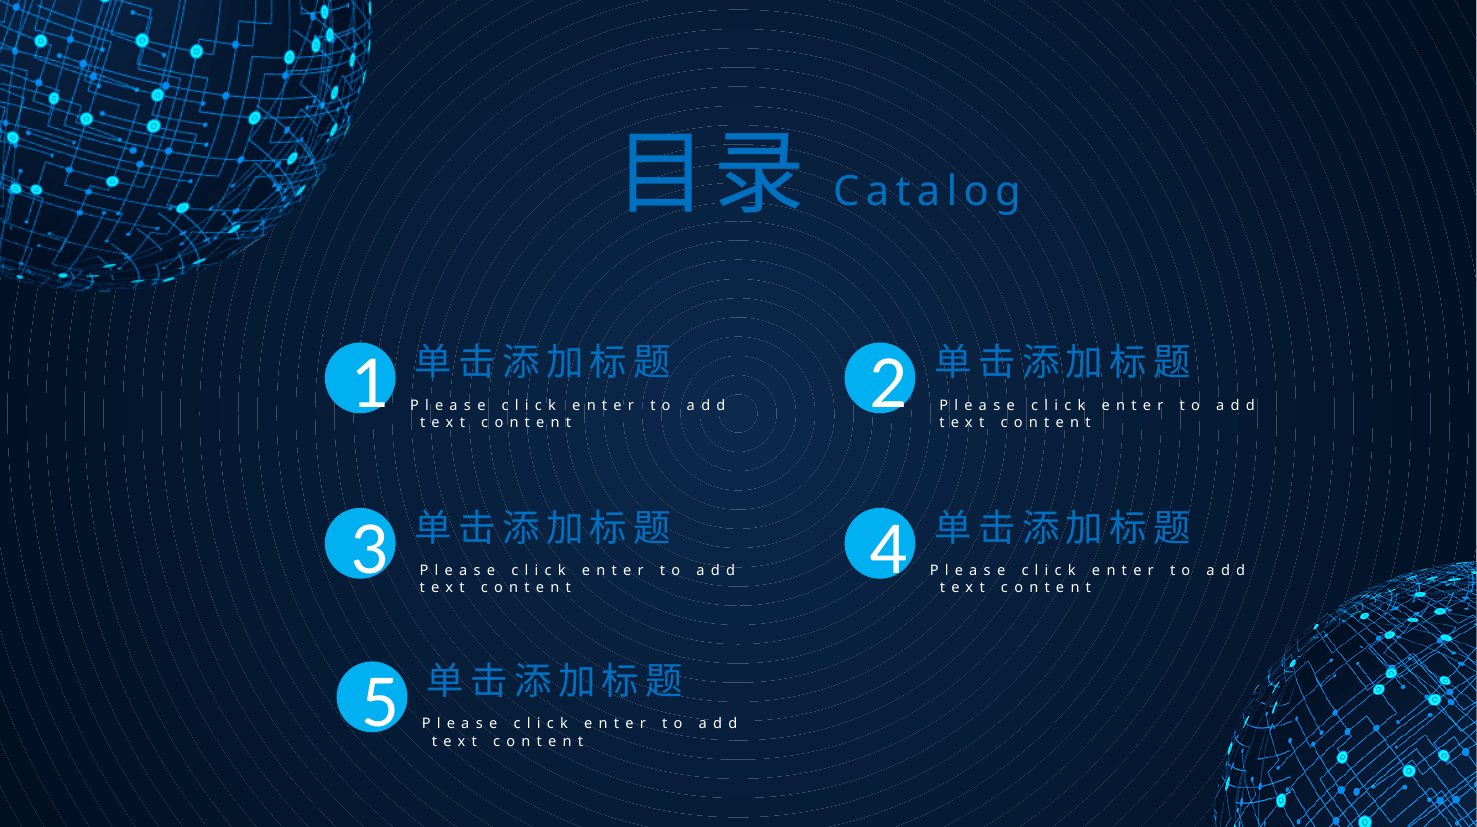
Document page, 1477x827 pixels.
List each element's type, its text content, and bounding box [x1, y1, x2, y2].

picture [1163, 531, 1477, 827]
text_box Please click enter to add text content [395, 388, 741, 438]
text_box 单击添加标题 [920, 496, 1207, 553]
text_box 单击添加标题 [400, 496, 687, 556]
text_box Please click enter to add text content [924, 388, 1270, 438]
picture [0, 0, 550, 455]
text_box 2 [843, 341, 917, 415]
text_box 1 [323, 341, 397, 415]
text_box 4 [843, 506, 917, 580]
text_box 目录Catalog [600, 106, 1036, 231]
text_box 3 [323, 506, 397, 580]
text_box Please click enter to add text content [914, 553, 1163, 604]
text_box 单击添加标题 [920, 330, 1207, 391]
text_box 单击添加标题 [412, 649, 699, 707]
text_box 5 [335, 660, 409, 734]
text_box Please click enter to add text content [404, 553, 751, 604]
text_box Please click enter to add text content [407, 707, 753, 757]
text_box 单击添加标题 [400, 330, 687, 388]
